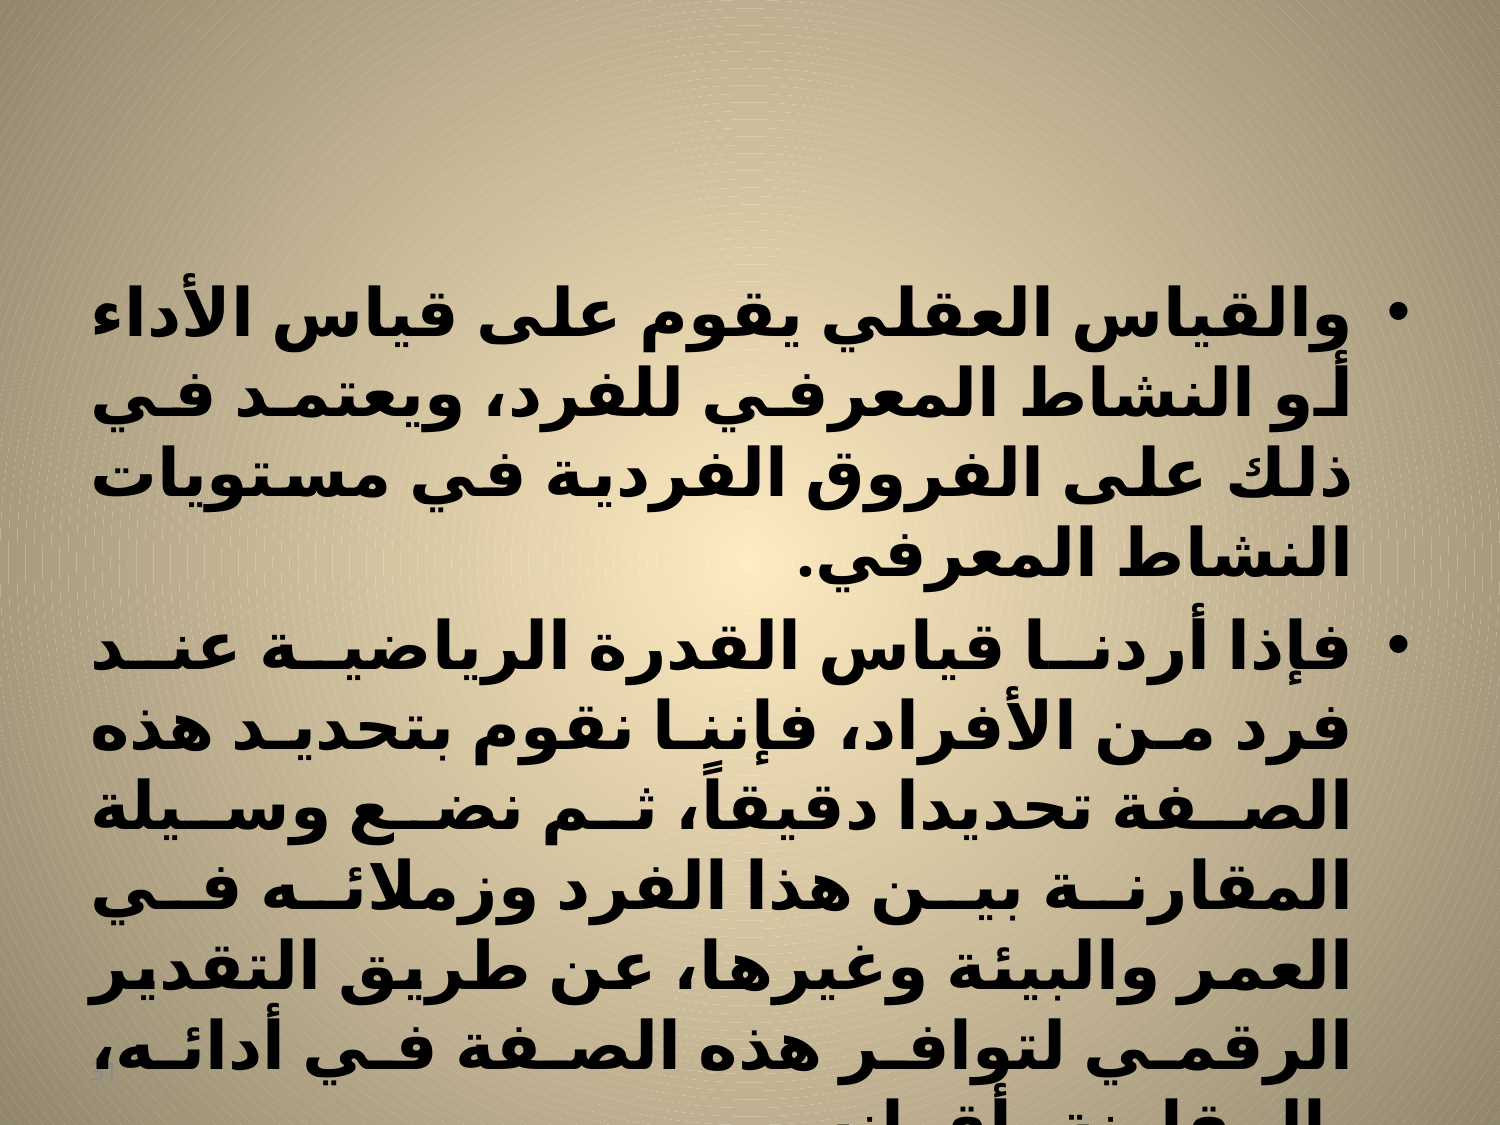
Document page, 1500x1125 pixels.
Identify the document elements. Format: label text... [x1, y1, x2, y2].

slide_number 31 [75, 1042, 425, 1103]
list والقياس العقلي يقوم على قياس الأداء أو النشاط المعرفي للفرد، ويعتمد في ذلك على الفروق الفردية في مستويات النشاط المعرفي. فإذا أردنا قياس القدرة الرياضية عند فرد من الأفراد، فإننا نقوم بتحديد هذه الصفة تحديدا دقيقاً، ثم نضع وسيلة المقارنة بين هذا الفرد وزملائه في العمر والبيئة وغيرها، عن طريق التقدير الرقمي لتوافر هذه الصفة في أدائه، بالمقارنة بأقرانه. [75, 262, 1425, 1005]
